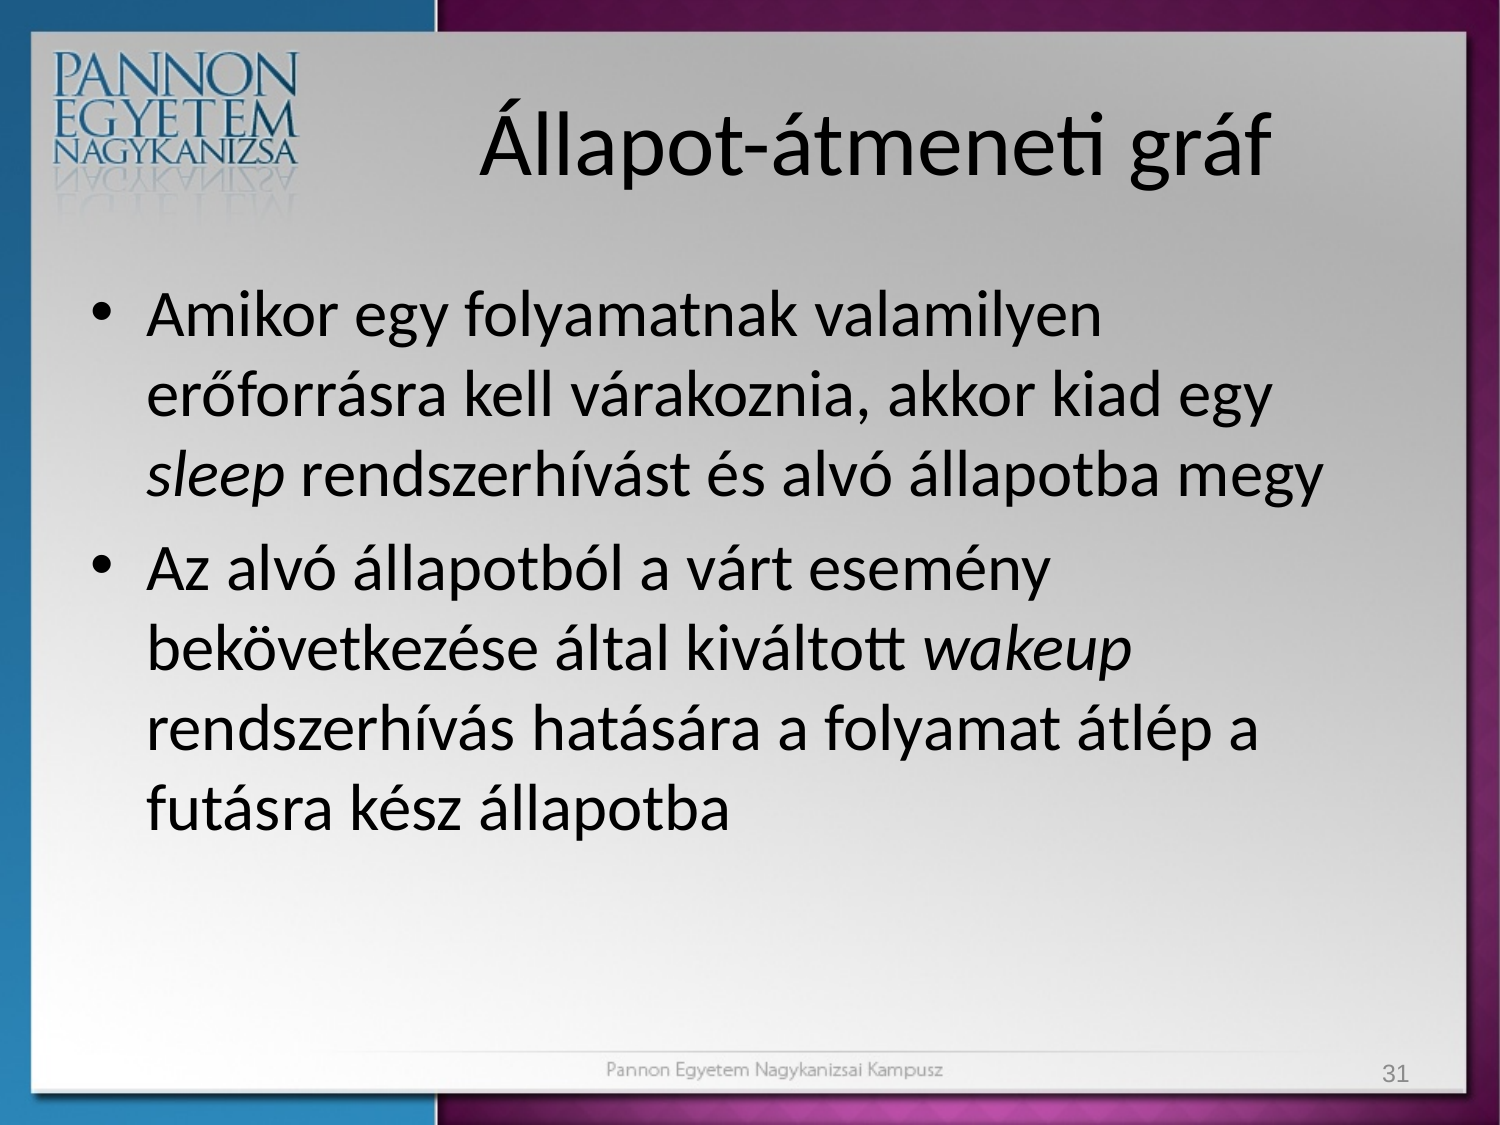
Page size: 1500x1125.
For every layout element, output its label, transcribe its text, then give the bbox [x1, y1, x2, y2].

list Amikor egy folyamatnak valamilyen erőforrásra kell várakoznia, akkor kiad egy sleep rendszerhívást és alvó állapotba megy Az alvó állapotból a várt esemény bekövetkezése által kiváltott wakeup rendszerhívás hatására a folyamat átlép a futásra kész állapotba [75, 262, 1425, 1038]
slide_number 31 [1074, 1042, 1425, 1103]
title Állapot-átmeneti gráf [328, 45, 1425, 233]
picture [0, 0, 1500, 1125]
